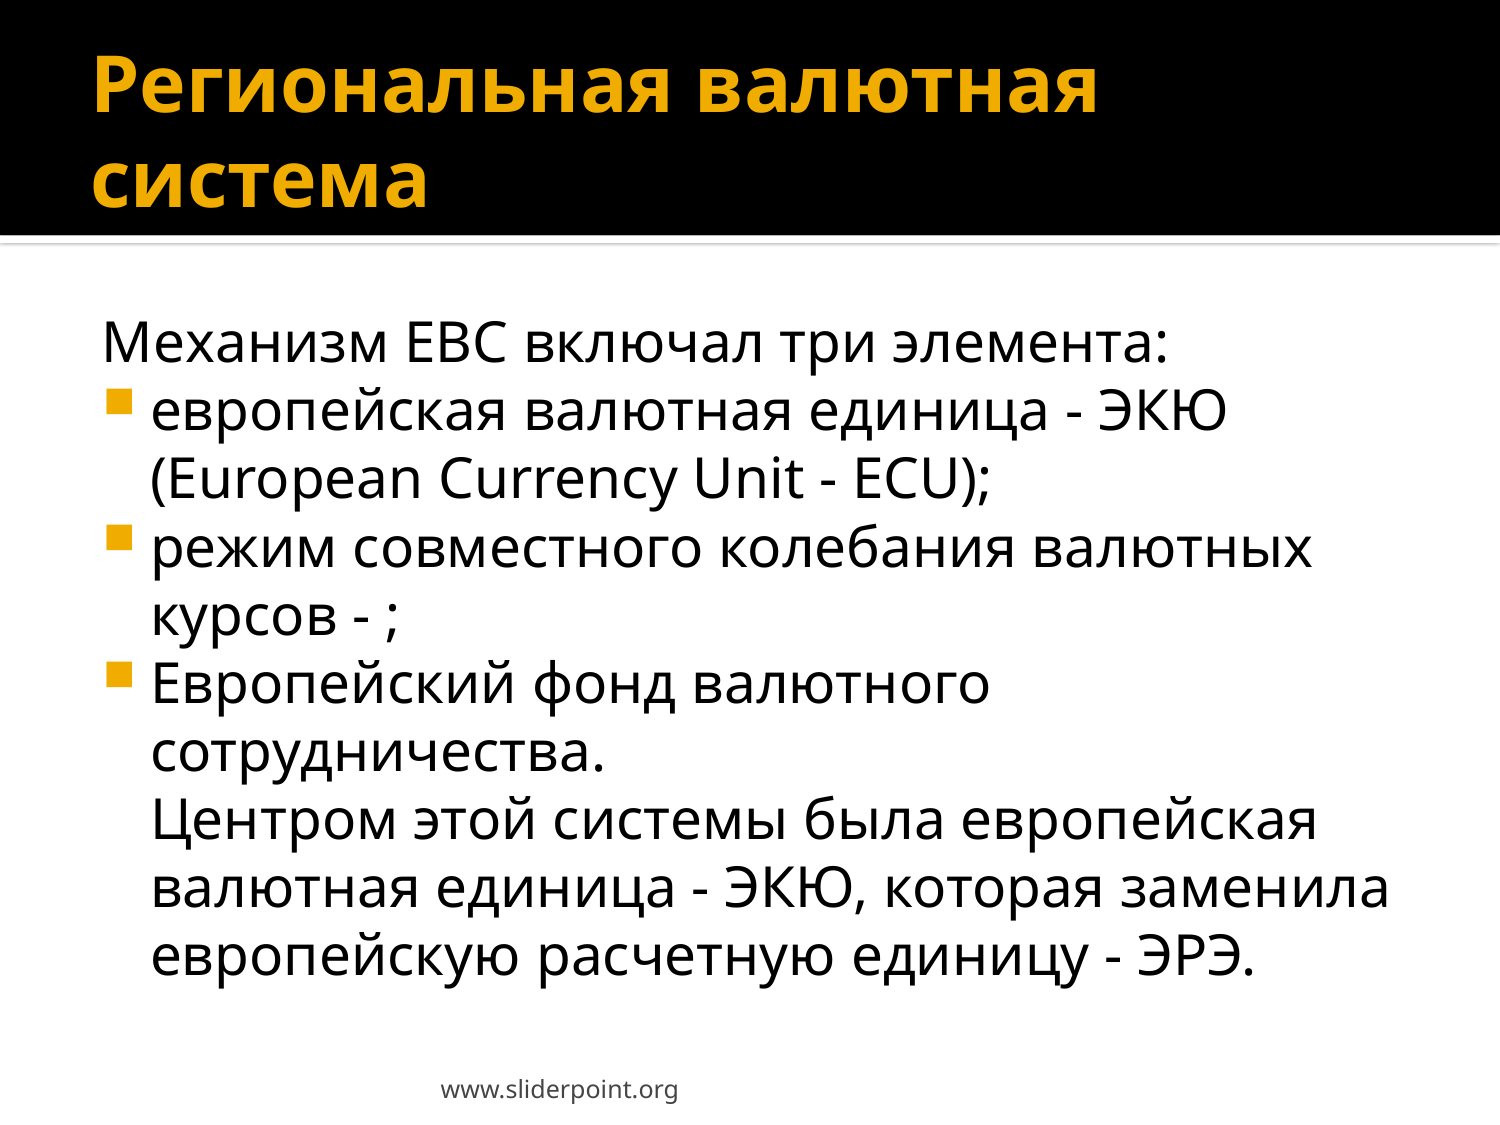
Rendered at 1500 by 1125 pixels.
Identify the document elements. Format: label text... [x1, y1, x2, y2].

title Региональная валютная система [75, 25, 1425, 231]
footer www.sliderpoint.org [433, 1062, 1337, 1108]
list Механизм ЕВС включал три элемента: европейская валютная единица - ЭКЮ (European Currency Unit - ECU); режим совместного колебания валютных курсов - ; Европейский фонд валютного сотрудничества. Центром этой системы была европейская валютная единица - ЭКЮ, которая заменила европейскую расчетную единицу - ЭРЭ. [75, 291, 1425, 1050]
